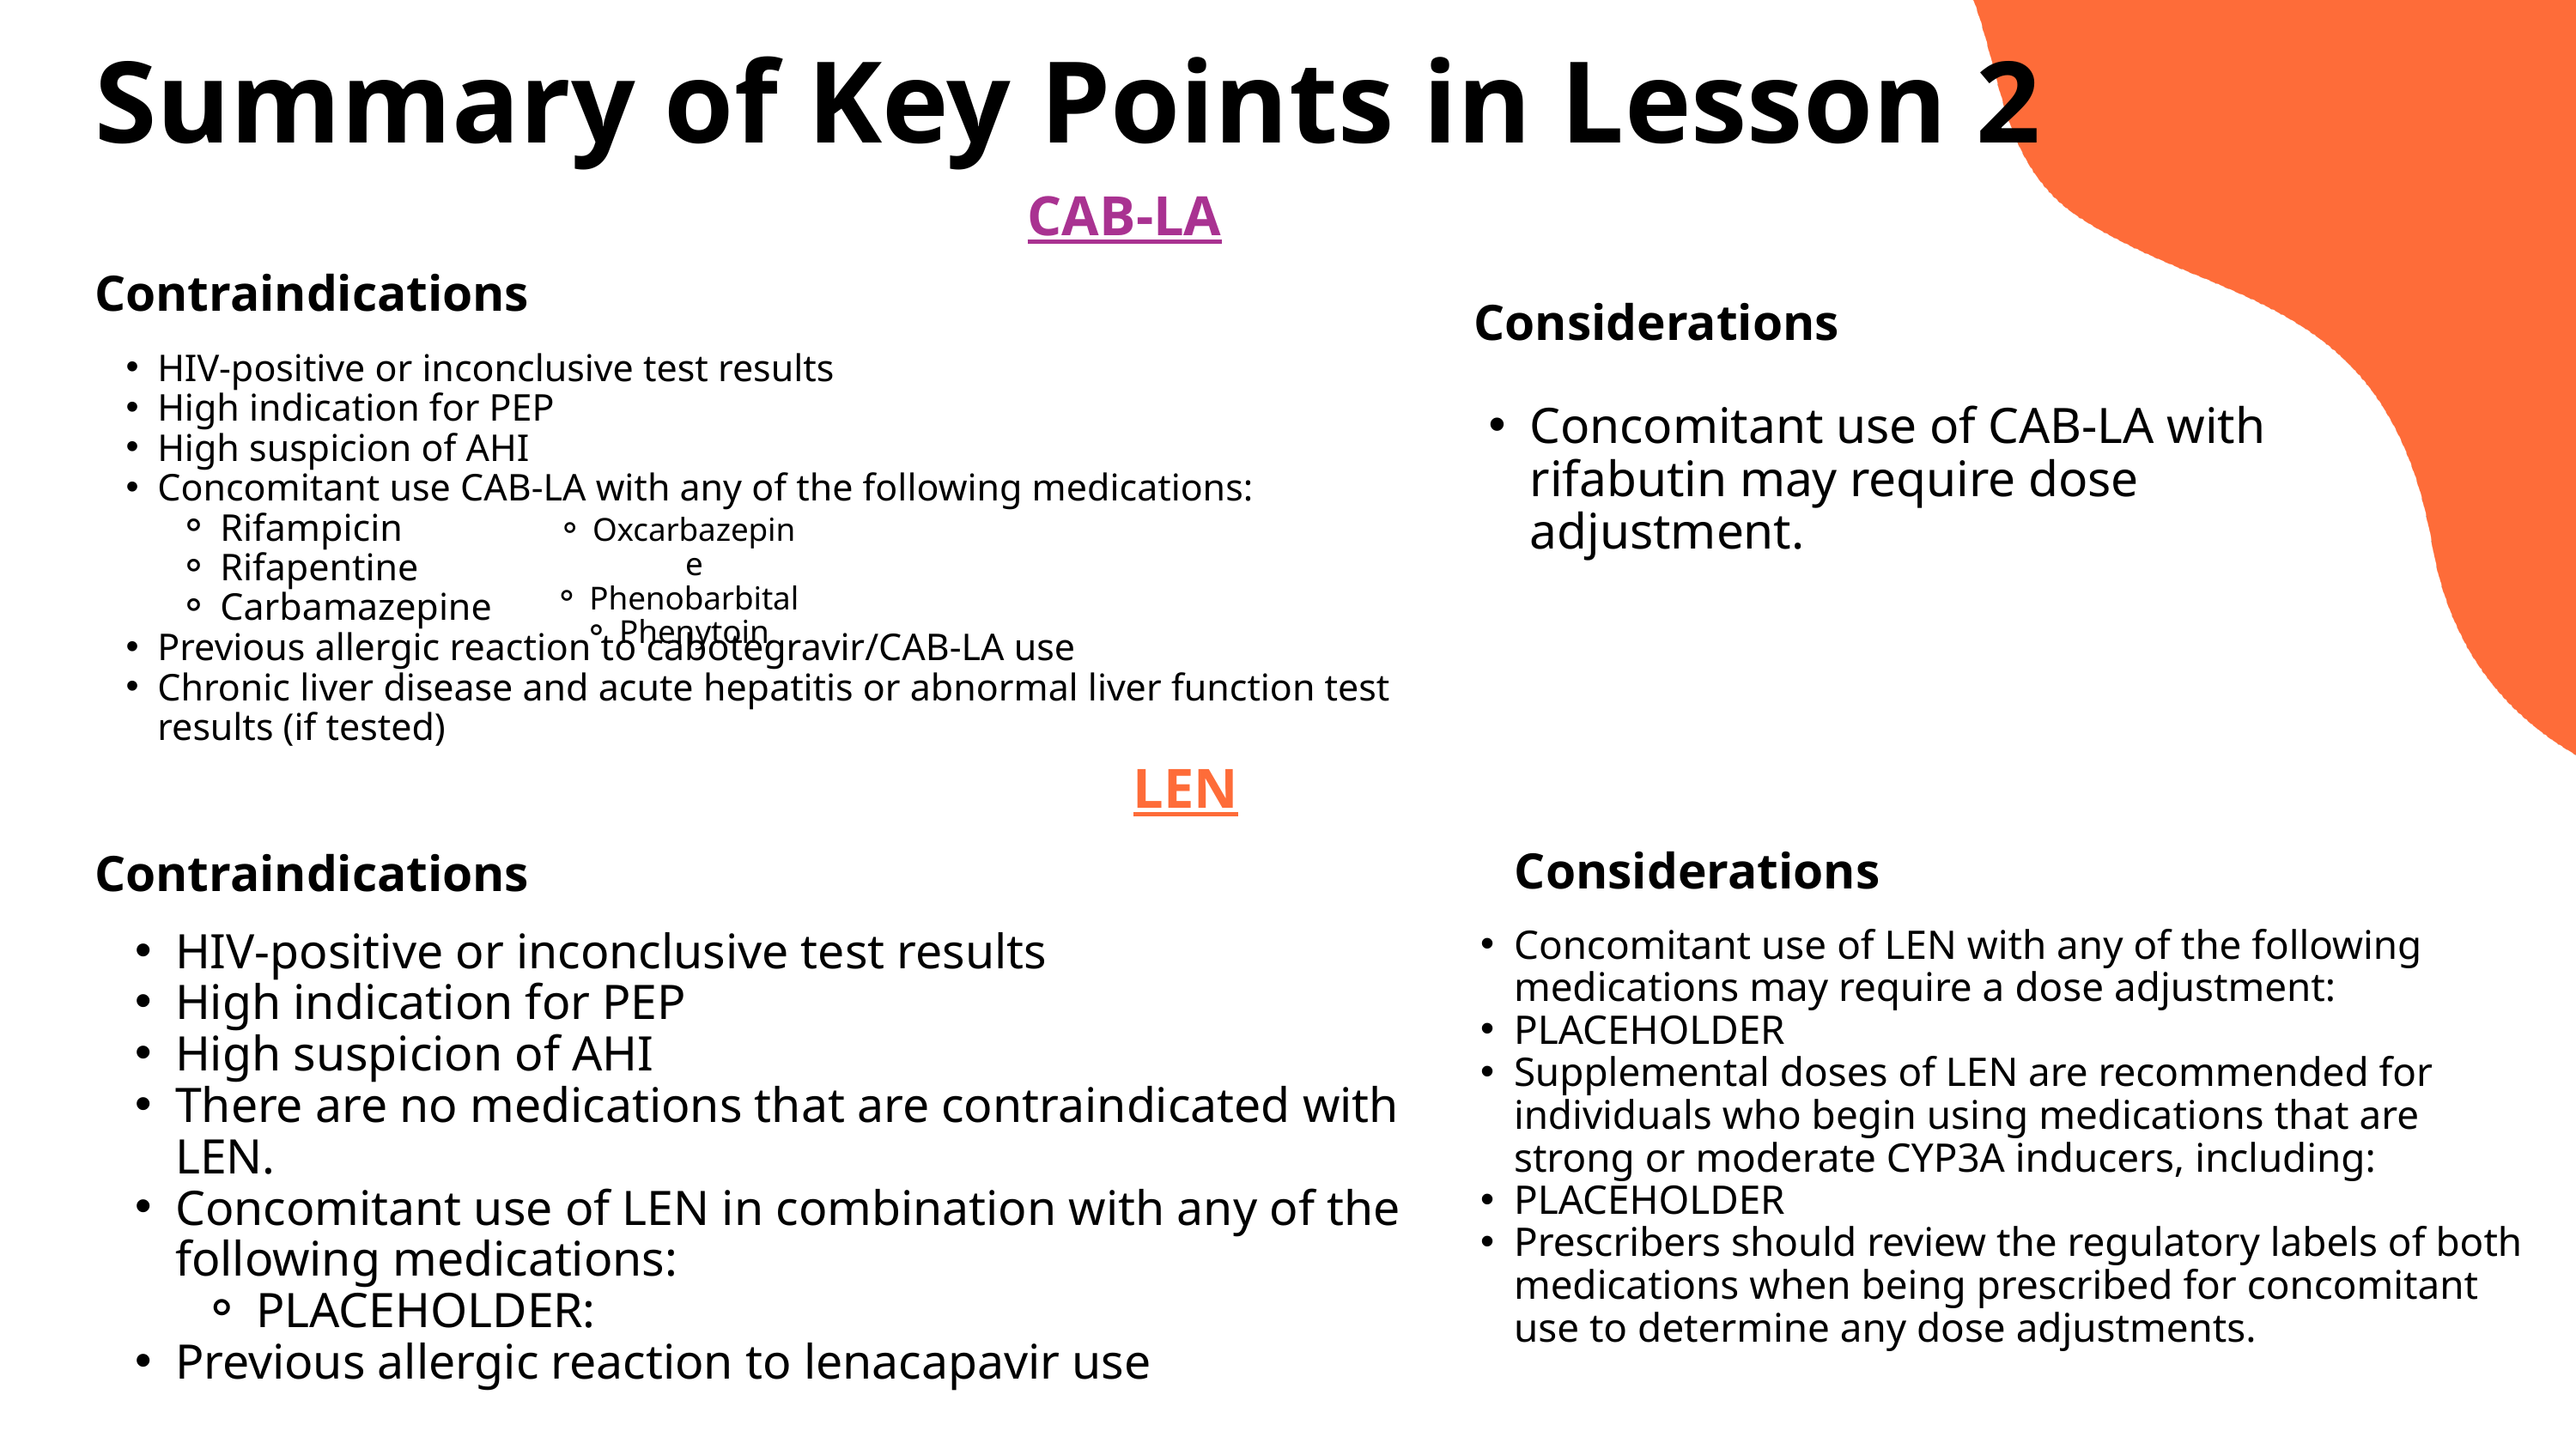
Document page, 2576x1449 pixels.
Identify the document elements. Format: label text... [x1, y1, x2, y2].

text_box Concomitant use of LEN with any of the following medications may require a dose adjustment: PLACEHOLDER Supplemental doses of LEN are recommended for individuals who begin using medications that are strong or moderate CYP3A inducers, including: PLACEHOLDER Prescribers should review the regulatory labels of both medications when being prescribed for concomitant use to determine any dose adjustments. [1447, 924, 2528, 1350]
text_box Contraindications [94, 268, 610, 321]
text_box [1801, 0, 2576, 805]
text_box Summary of Key Points in Lesson 2 [94, 8, 2278, 166]
text_box LEN [94, 760, 2278, 820]
text_box Concomitant use of CAB-LA with rifabutin may require dose adjustment. [1447, 400, 2341, 560]
text_box Considerations [1473, 297, 1989, 350]
text_box Oxcarbazepine Phenobarbital Phenytoin [476, 512, 805, 650]
text_box CAB-LA [94, 187, 2155, 246]
text_box Contraindications [94, 848, 610, 901]
text_box HIV-positive or inconclusive test results High indication for PEP High suspicion of AHI There are no medications that are contraindicated with LEN. Concomitant use of LEN in combination with any of the following medications: PLACEHOLDER: Previous allergic reaction to lenacapavir use [94, 926, 1448, 1440]
text_box Considerations [1514, 846, 2030, 900]
text_box HIV-positive or inconclusive test results High indication for PEP High suspicion of AHI Concomitant use CAB-LA with any of the following medications: Rifampicin Rifapentine Carbamazepine Previous allergic reaction to cabotegravir/CAB-LA use Chronic liver disease and acute hepatitis or abnormal liver function test results (if tested) [94, 349, 1415, 748]
